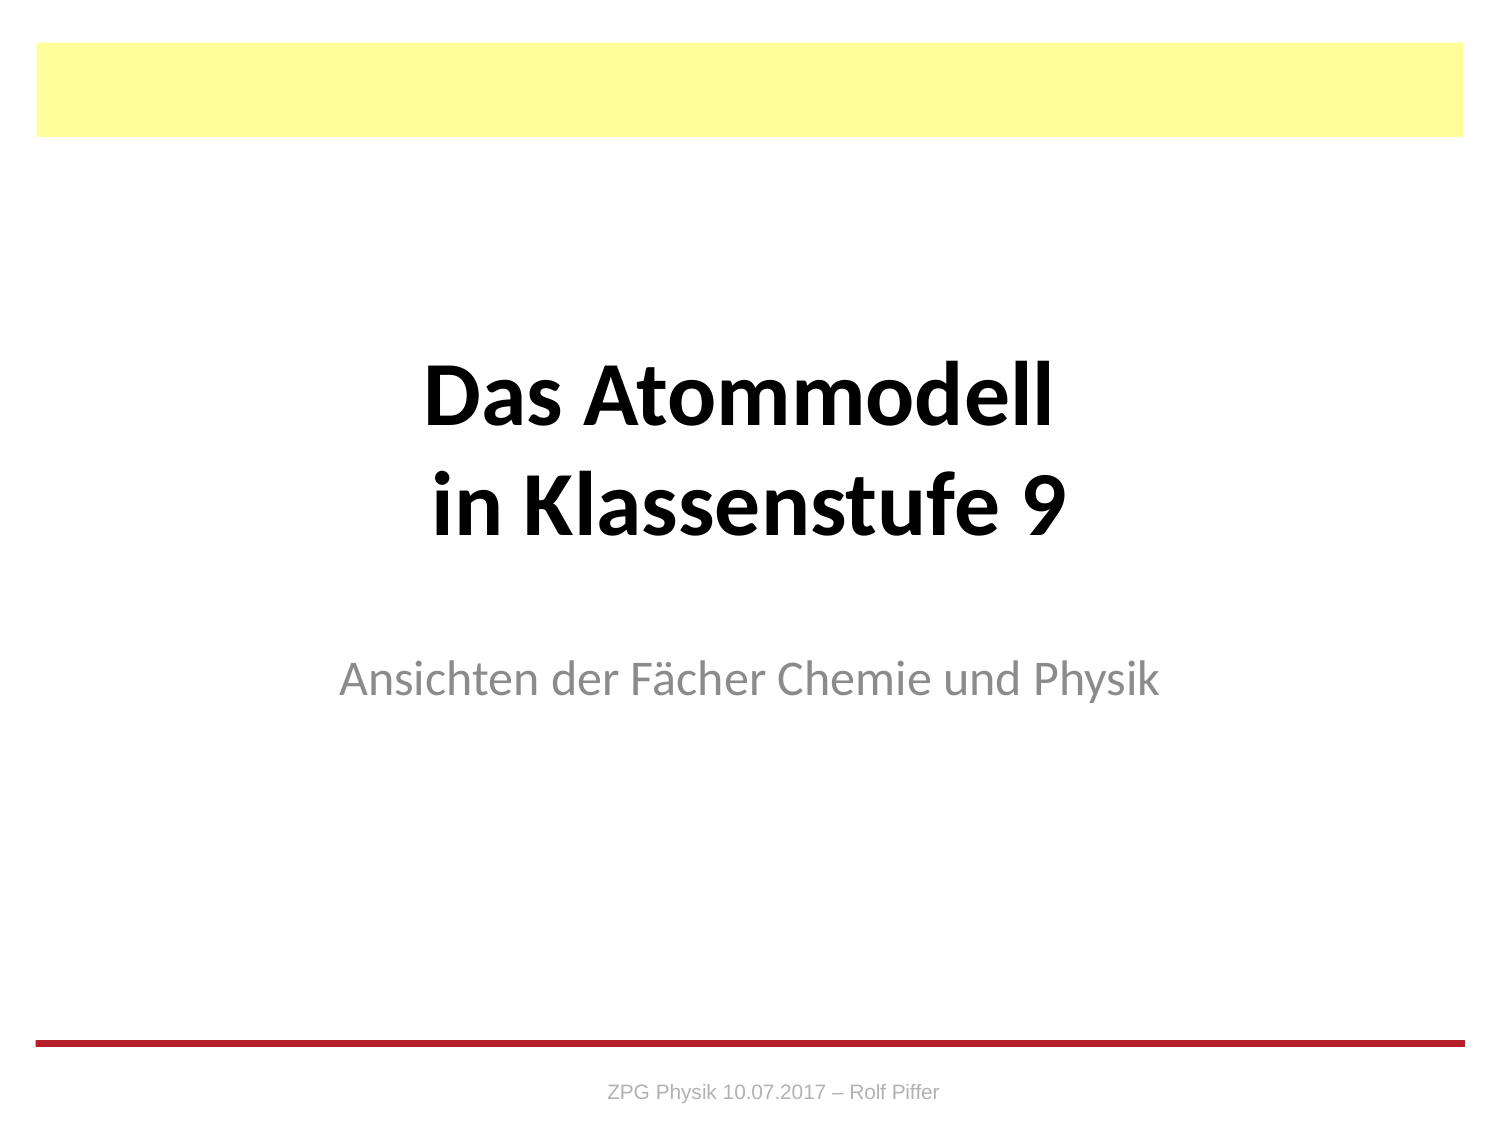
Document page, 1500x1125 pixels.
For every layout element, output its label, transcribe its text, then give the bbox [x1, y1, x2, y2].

text_box Ansichten der Fächer Chemie und Physik [224, 637, 1275, 740]
text_box Das Atommodell in Klassenstufe 9 [112, 326, 1388, 599]
footer ZPG Physik 10.07.2017 – Rolf Piffer [407, 1061, 1140, 1122]
